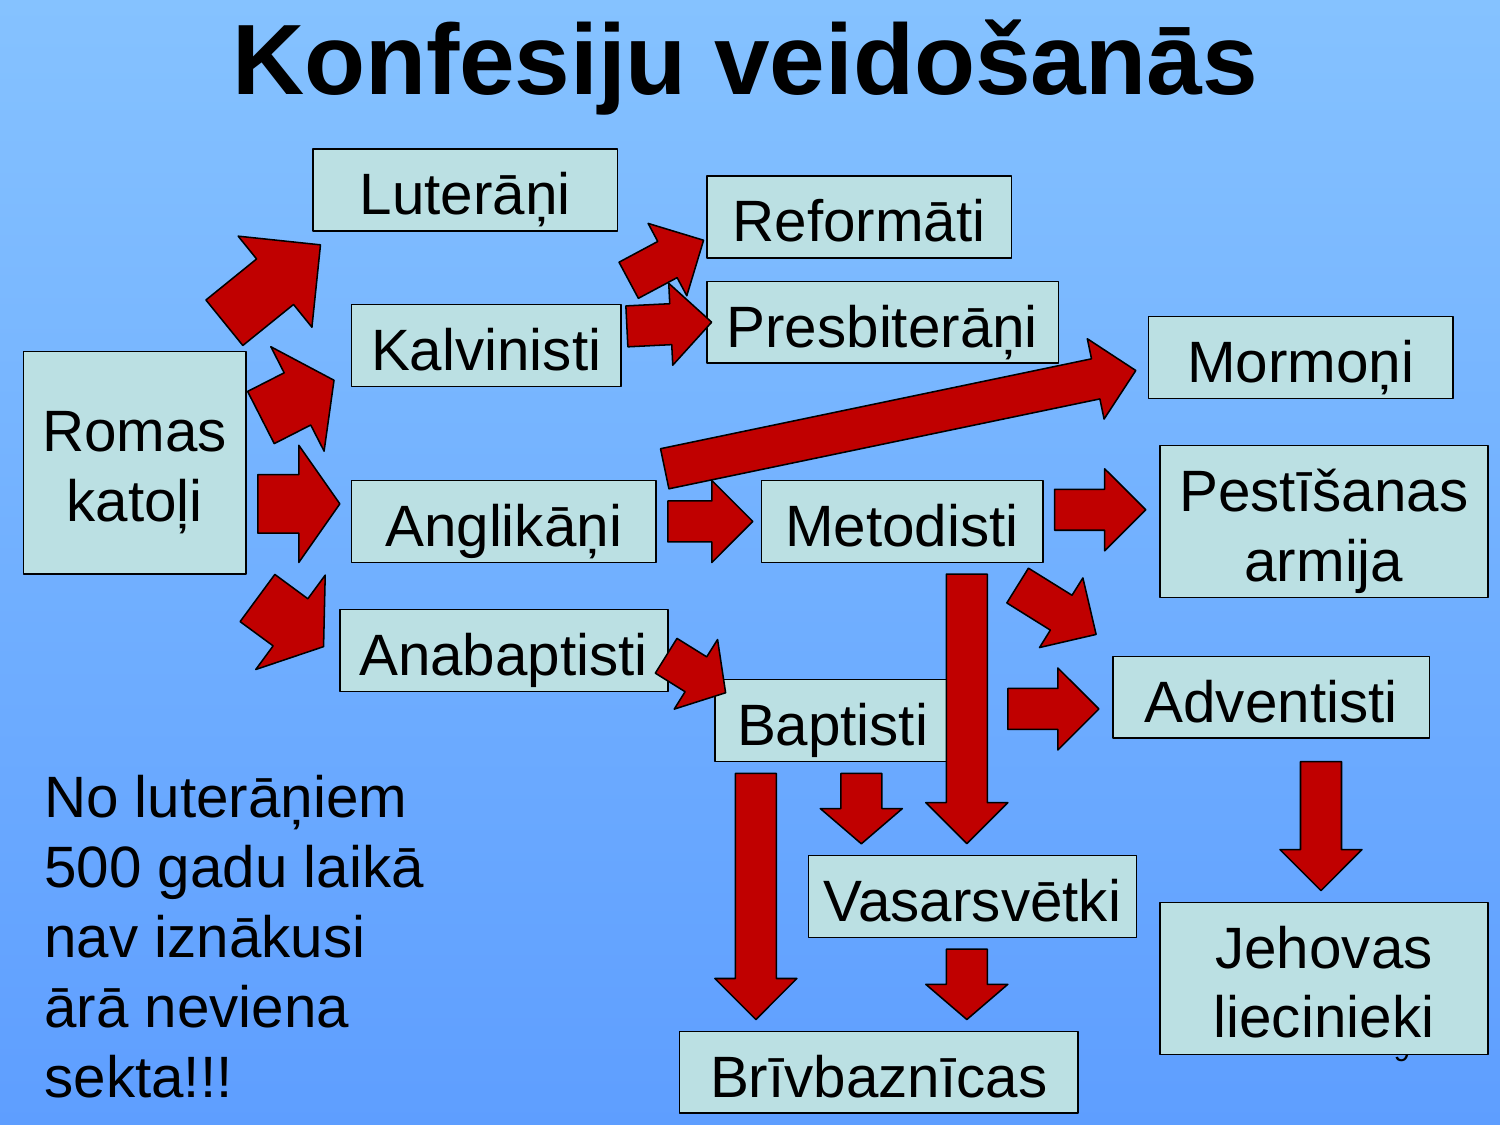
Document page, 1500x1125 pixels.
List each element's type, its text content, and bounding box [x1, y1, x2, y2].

text_box Pestīšanas armija [1160, 445, 1489, 598]
slide_number 9 [1074, 1024, 1426, 1103]
text_box Jehovas liecinieki [1160, 902, 1489, 1055]
text_box No luterāņiem 500 gadu laikā nav iznākusi ārā neviena sekta!!! [29, 751, 479, 1117]
text_box [1006, 568, 1097, 648]
text_box [625, 283, 712, 366]
text_box [240, 574, 326, 670]
text_box Reformāti [706, 175, 1012, 258]
text_box [619, 223, 704, 299]
text_box [714, 773, 797, 1020]
text_box [1007, 667, 1099, 751]
text_box Anglikāņi [351, 480, 657, 563]
text_box Kalvinisti [351, 304, 621, 387]
text_box [820, 773, 903, 844]
text_box [247, 346, 335, 452]
text_box [660, 338, 1136, 489]
text_box Romas katoļi [23, 351, 246, 575]
text_box Metodisti [761, 480, 1043, 563]
text_box Anabaptisti [339, 609, 668, 692]
text_box Presbiterāņi [706, 281, 1059, 364]
text_box Luterāņi [312, 148, 618, 231]
text_box [257, 445, 340, 563]
text_box [1279, 761, 1362, 891]
title Konfesiju veidošanās [70, 0, 1421, 110]
text_box Vasarsvētki [808, 855, 1137, 938]
text_box Adventisti [1113, 656, 1430, 739]
text_box [1054, 468, 1146, 551]
text_box [655, 638, 726, 710]
text_box Baptisti [714, 679, 946, 762]
text_box [925, 949, 1008, 1020]
text_box [205, 236, 321, 346]
text_box [925, 574, 1008, 844]
text_box Mormoņi [1148, 316, 1454, 399]
text_box [667, 480, 753, 563]
text_box Brīvbaznīcas [679, 1031, 1079, 1114]
